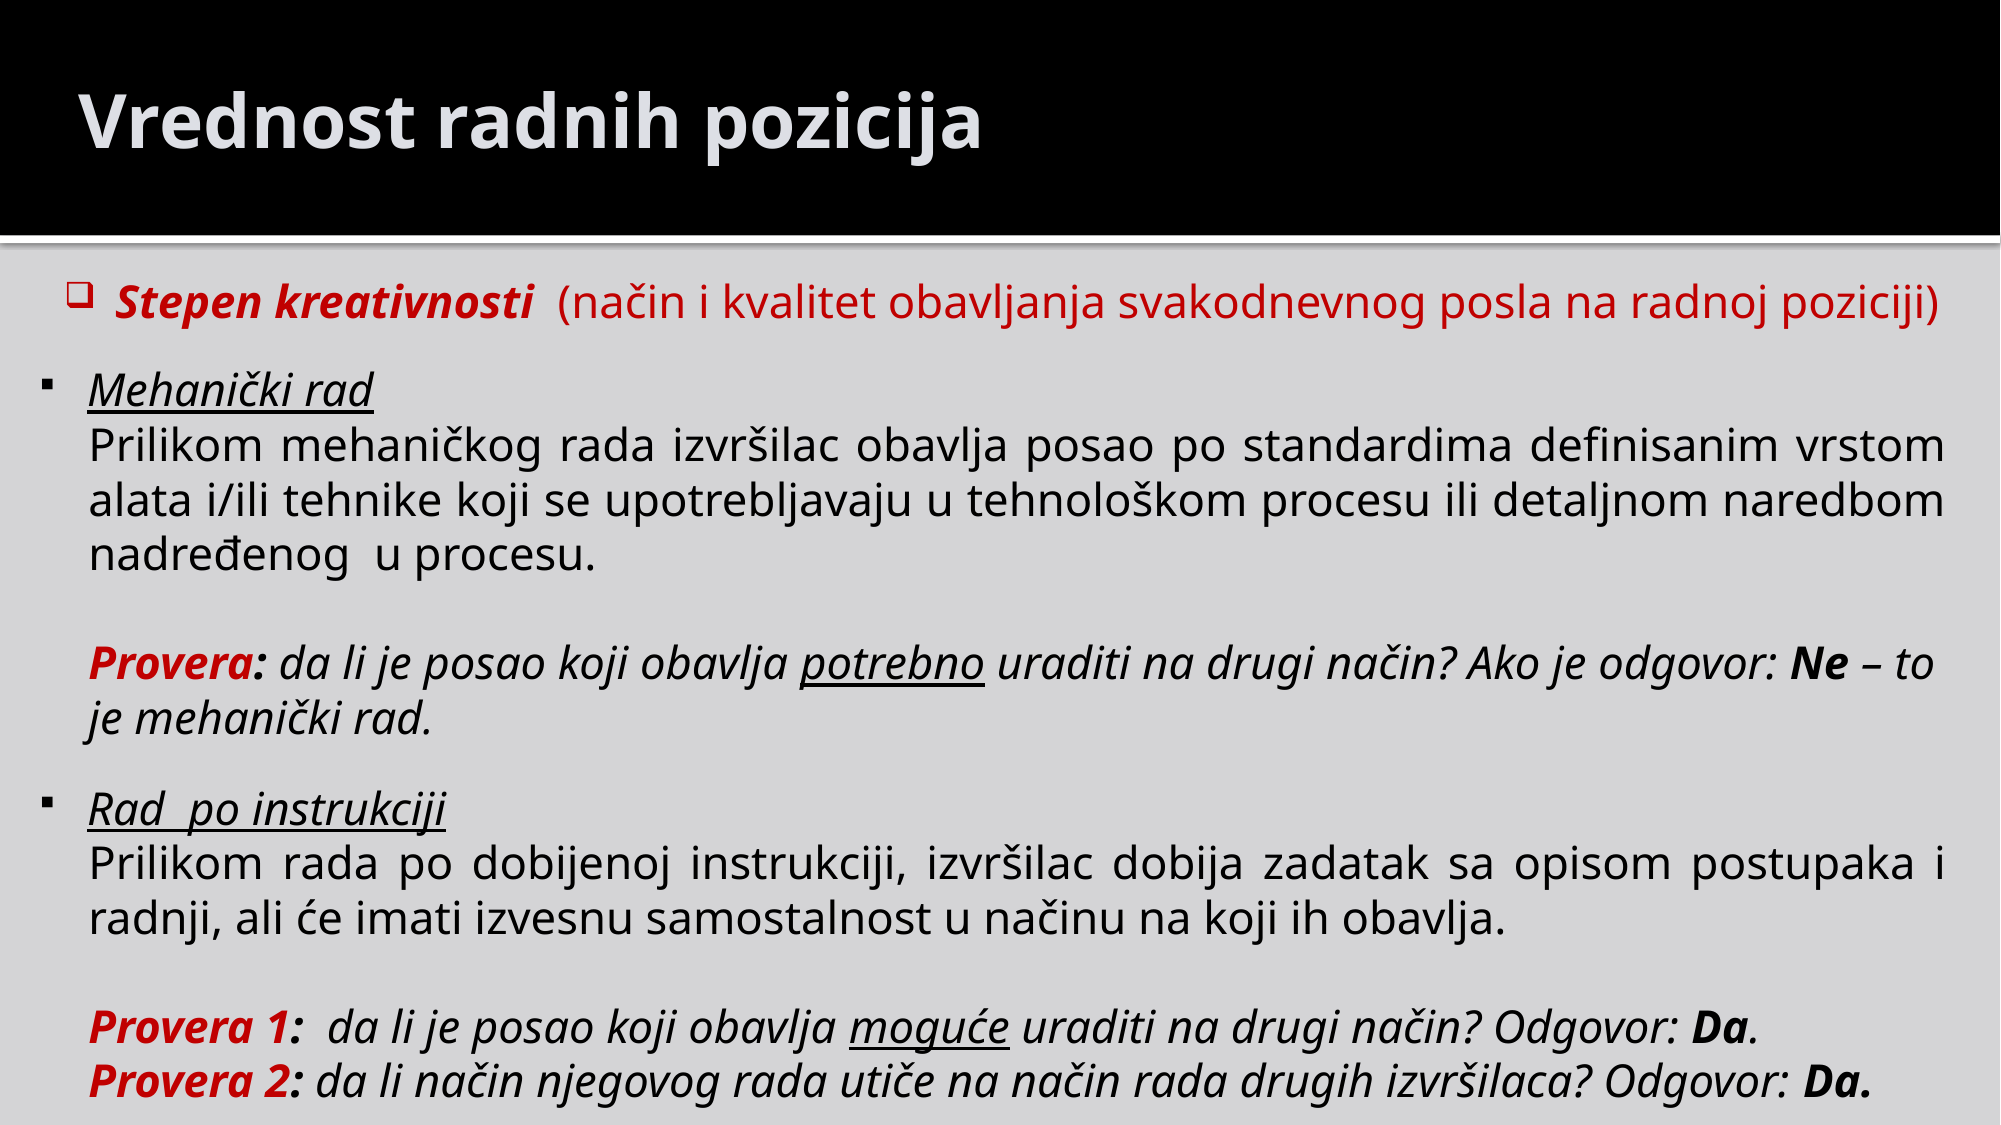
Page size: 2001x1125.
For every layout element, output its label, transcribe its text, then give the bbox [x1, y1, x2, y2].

list Stepen kreativnosti (način i kvalitet obavljanja svakodnevnog posla na radnoj poziciji) Mehanički rad Prilikom mehaničkog rada izvršilac obavlja posao po standardima definisanim vrstom alata i/ili tehnike koji se upotrebljavaju u tehnološkom procesu ili detaljnom naredbom nadređenog u procesu. Provera: da li je posao koji obavlja potrebno uraditi na drugi način? Ako je odgovor: Ne – to je mehanički rad. Rad po instrukciji Prilikom rada po dobijenoj instrukciji, izvršilac dobija zadatak sa opisom postupaka i radnji, ali će imati izvesnu samostalnost u načinu na koji ih obavlja. Provera 1: da li je posao koji obavlja moguće uraditi na drugi način? Odgovor: Da. Provera 2: da li način njegovog rada utiče na način rada drugih izvršilaca? Odgovor: Da. [12, 237, 1963, 1125]
text_box Vrednost radnih pozicija [24, 12, 1650, 225]
